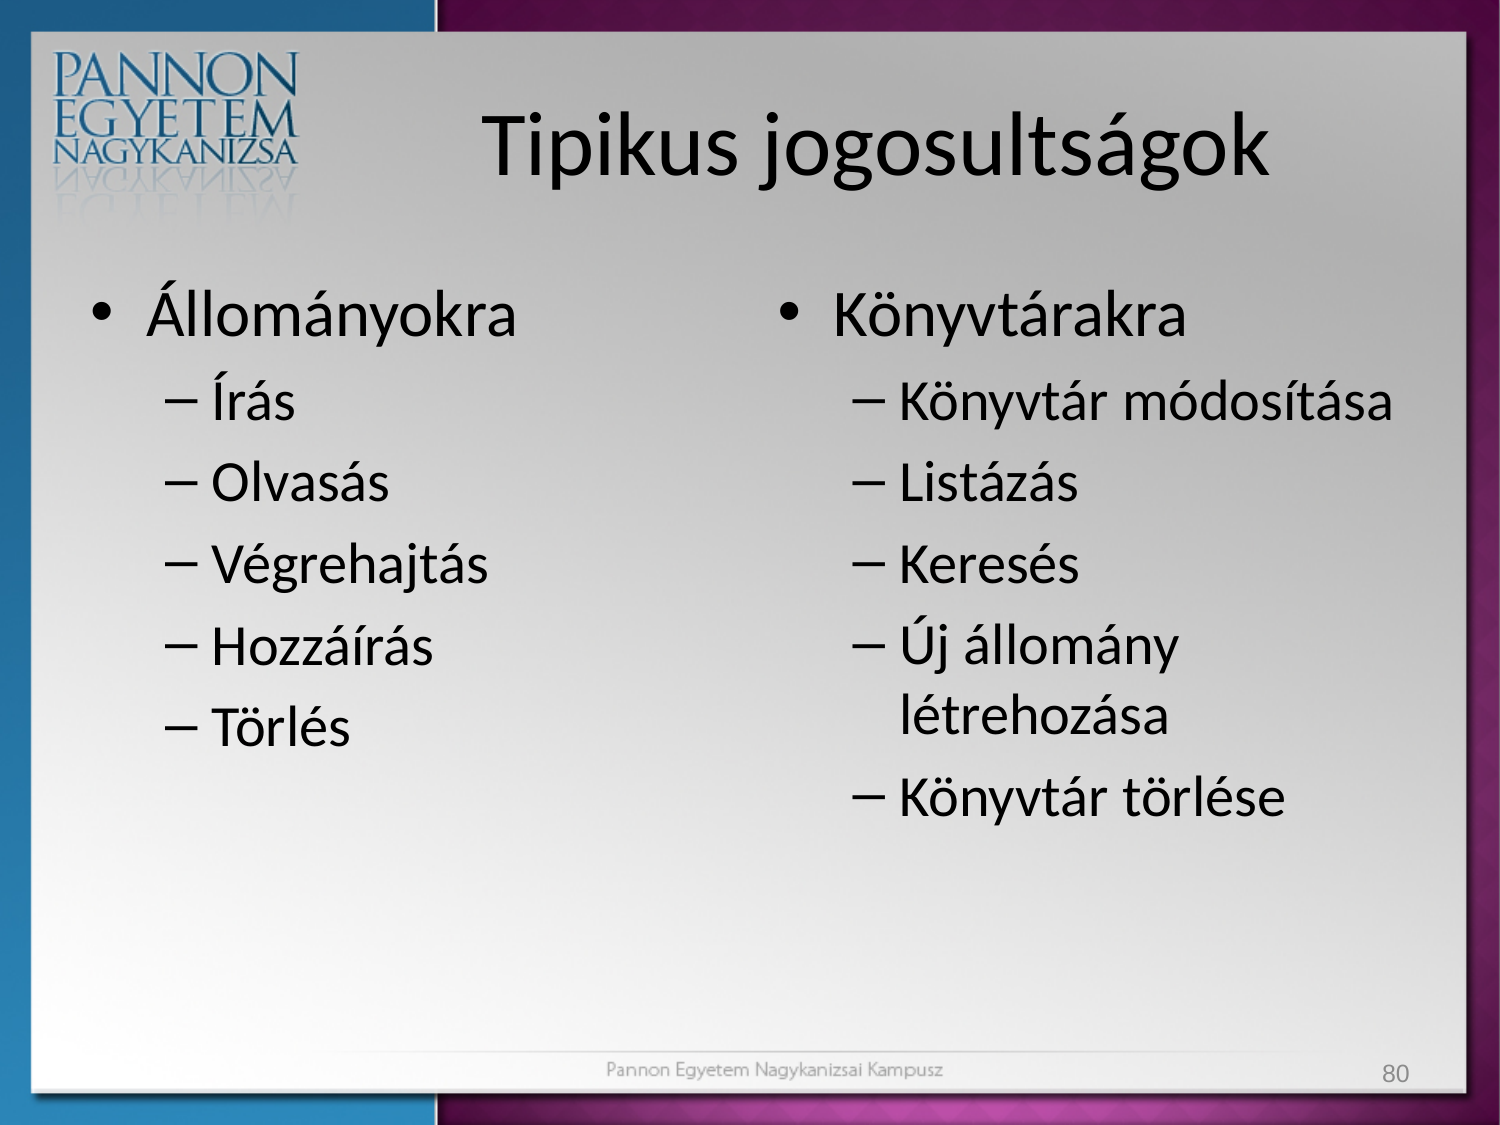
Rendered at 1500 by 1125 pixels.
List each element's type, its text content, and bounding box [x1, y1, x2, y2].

picture [0, 0, 1500, 1125]
slide_number 80 [1074, 1042, 1425, 1103]
title Tipikus jogosultságok [328, 45, 1425, 233]
list Állományokra Írás Olvasás Végrehajtás Hozzáírás Törlés [75, 262, 738, 1005]
list Könyvtárakra Könyvtár módosítása Listázás Keresés Új állomány létrehozása Könyvtár törlése [762, 262, 1425, 1005]
